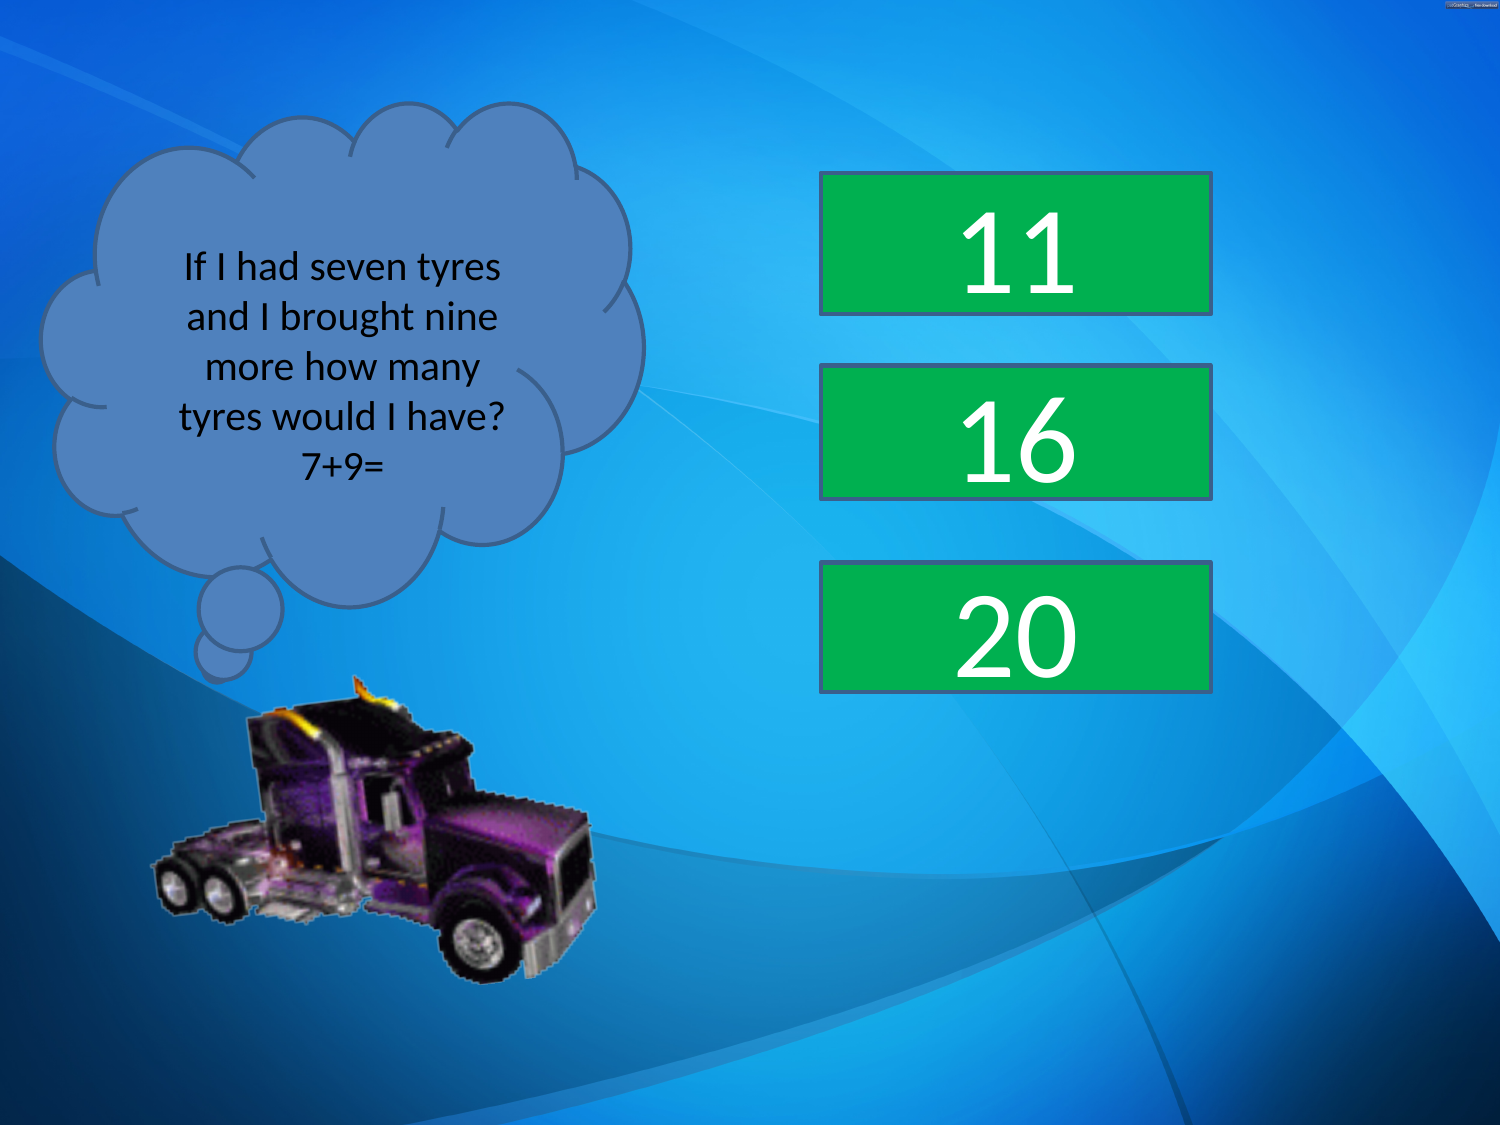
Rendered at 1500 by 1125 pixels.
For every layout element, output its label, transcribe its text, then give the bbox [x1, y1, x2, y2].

text_box 20 [819, 560, 1213, 694]
text_box [38, 101, 647, 667]
text_box 11 [819, 171, 1213, 316]
text_box 16 [819, 363, 1213, 501]
picture [0, 0, 1500, 1125]
text_box If I had seven tyres and I brought nine more how many tyres would I have? 7+9= [147, 231, 538, 497]
